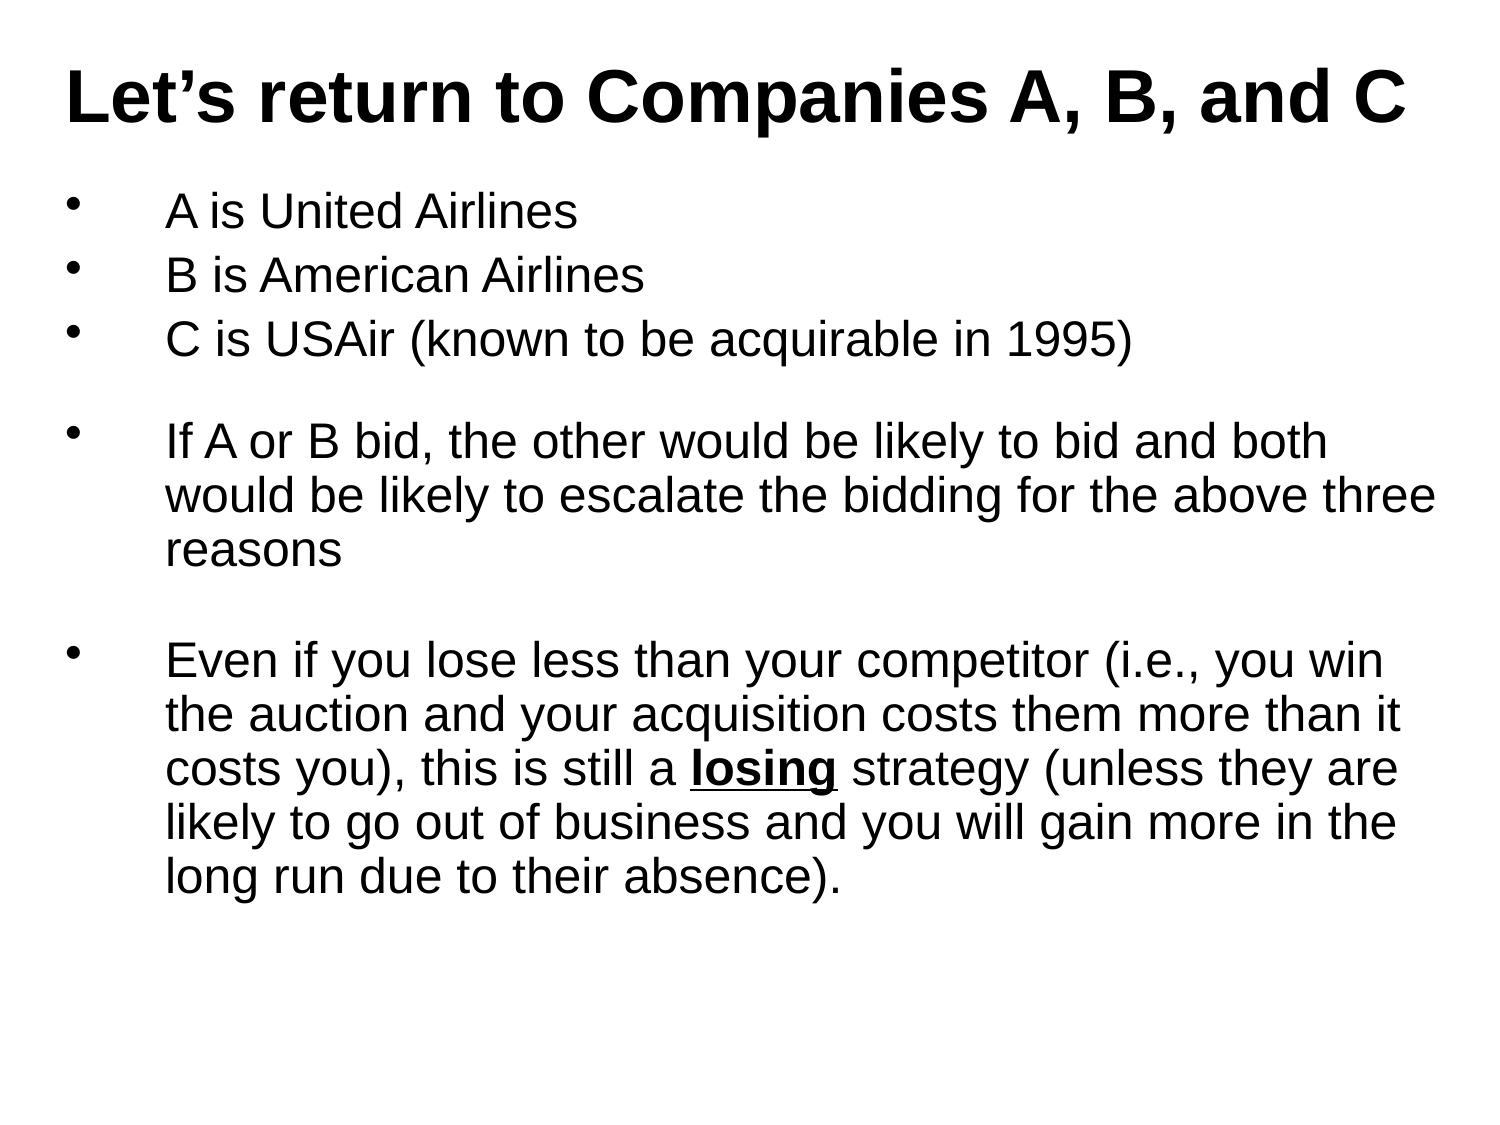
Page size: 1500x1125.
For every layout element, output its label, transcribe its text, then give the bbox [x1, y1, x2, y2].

subtitle Let’s return to Companies A, B, and C A is United Airlines B is American Airlines C is USAir (known to be acquirable in 1995) If A or B bid, the other would be likely to bid and both would be likely to escalate the bidding for the above three reasons Even if you lose less than your competitor (i.e., you win the auction and your acquisition costs them more than it costs you), this is still a losing strategy (unless they are likely to go out of business and you will gain more in the long run due to their absence). [49, 49, 1463, 1076]
